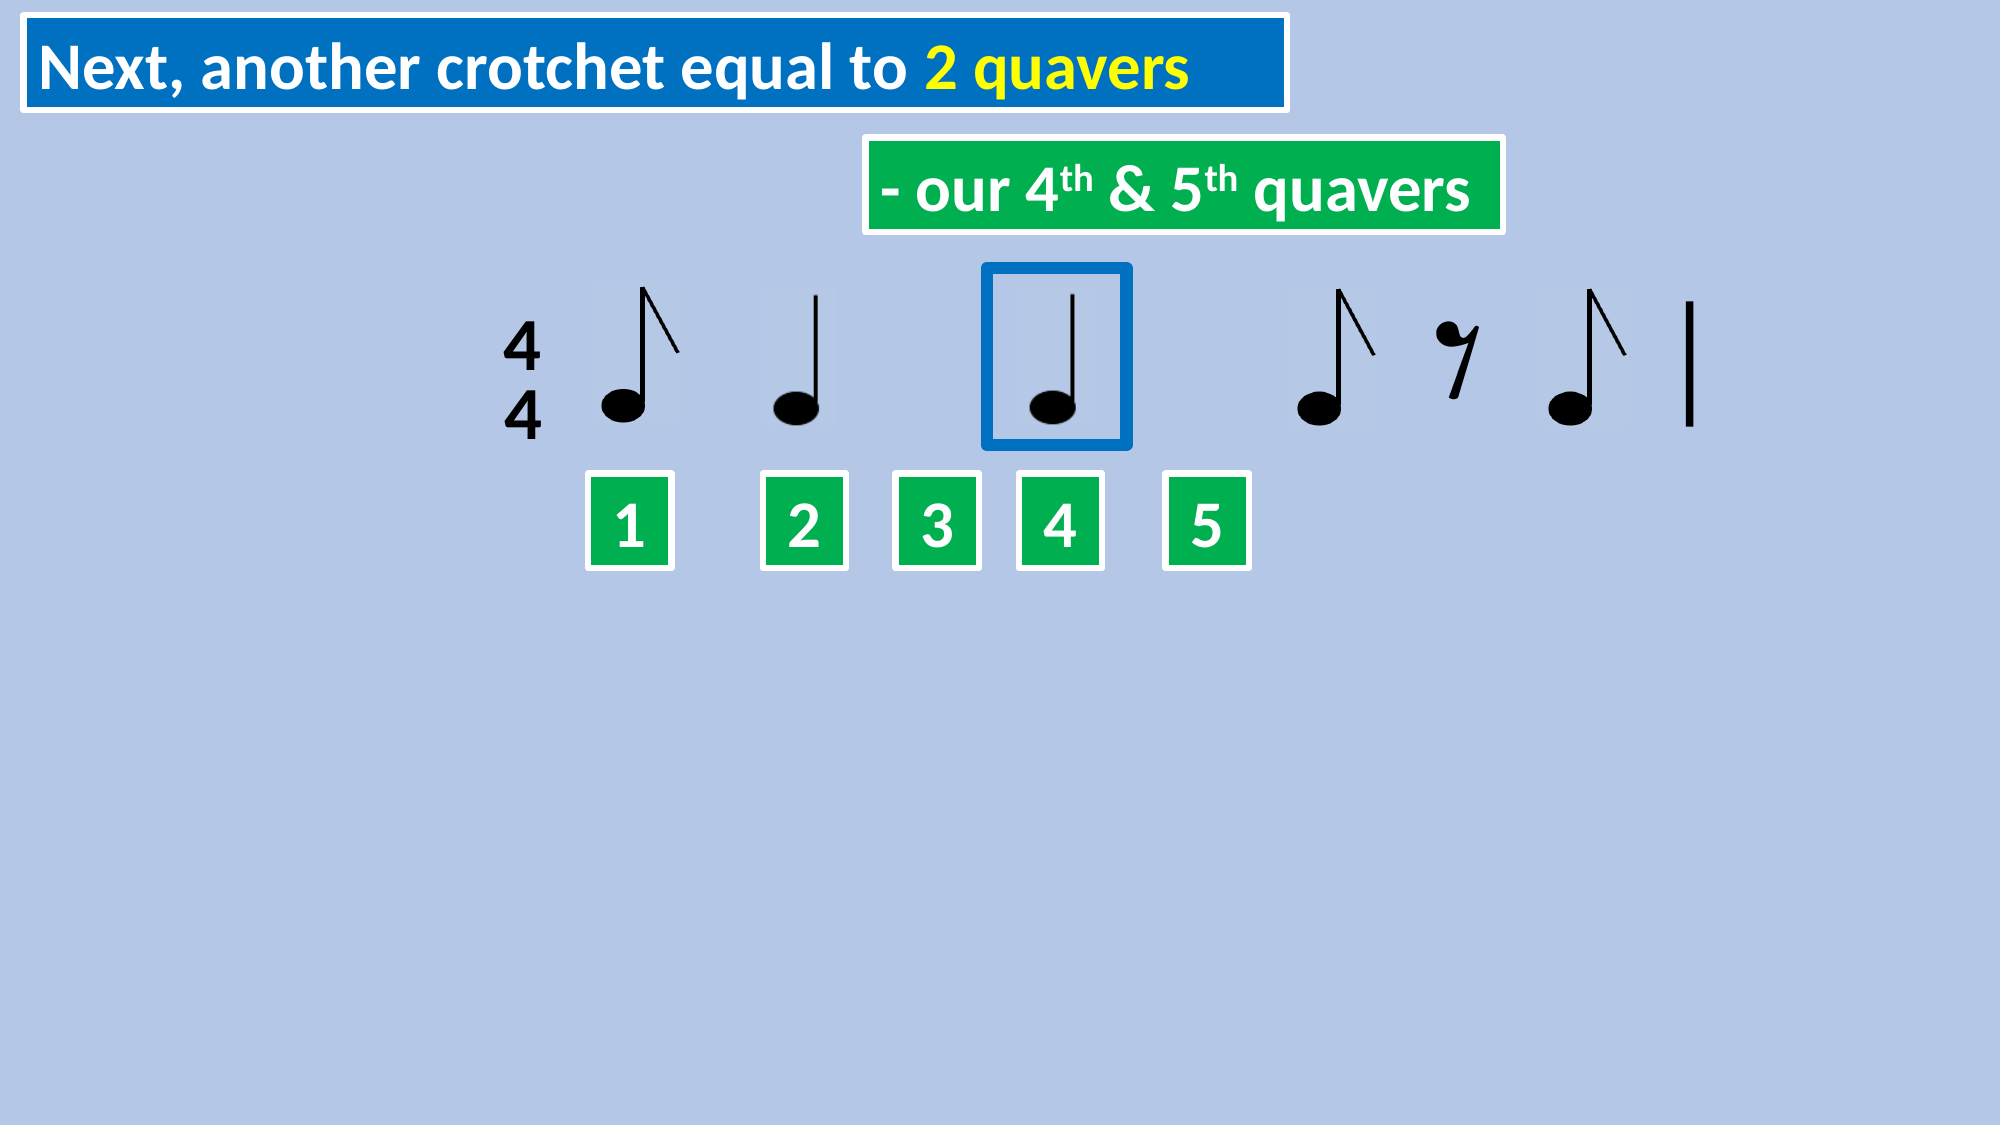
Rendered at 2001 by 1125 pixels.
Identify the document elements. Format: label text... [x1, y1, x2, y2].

text_box 4 [489, 357, 572, 441]
picture [1018, 286, 1093, 427]
picture [1434, 319, 1481, 403]
text_box 1 [588, 473, 672, 569]
text_box 4 [1018, 473, 1103, 569]
text_box 5 [1165, 473, 1249, 569]
text_box [1685, 300, 1694, 428]
text_box 4 [488, 287, 571, 371]
picture [1538, 285, 1629, 428]
text_box 3 [895, 473, 979, 569]
picture [1287, 285, 1378, 428]
text_box [986, 268, 1127, 445]
text_box Next, another crotchet equal to 2 quavers [23, 15, 1288, 111]
picture [591, 283, 682, 425]
text_box 2 [762, 473, 847, 569]
text_box - our 4th & 5th quavers [865, 137, 1503, 233]
picture [762, 287, 836, 428]
